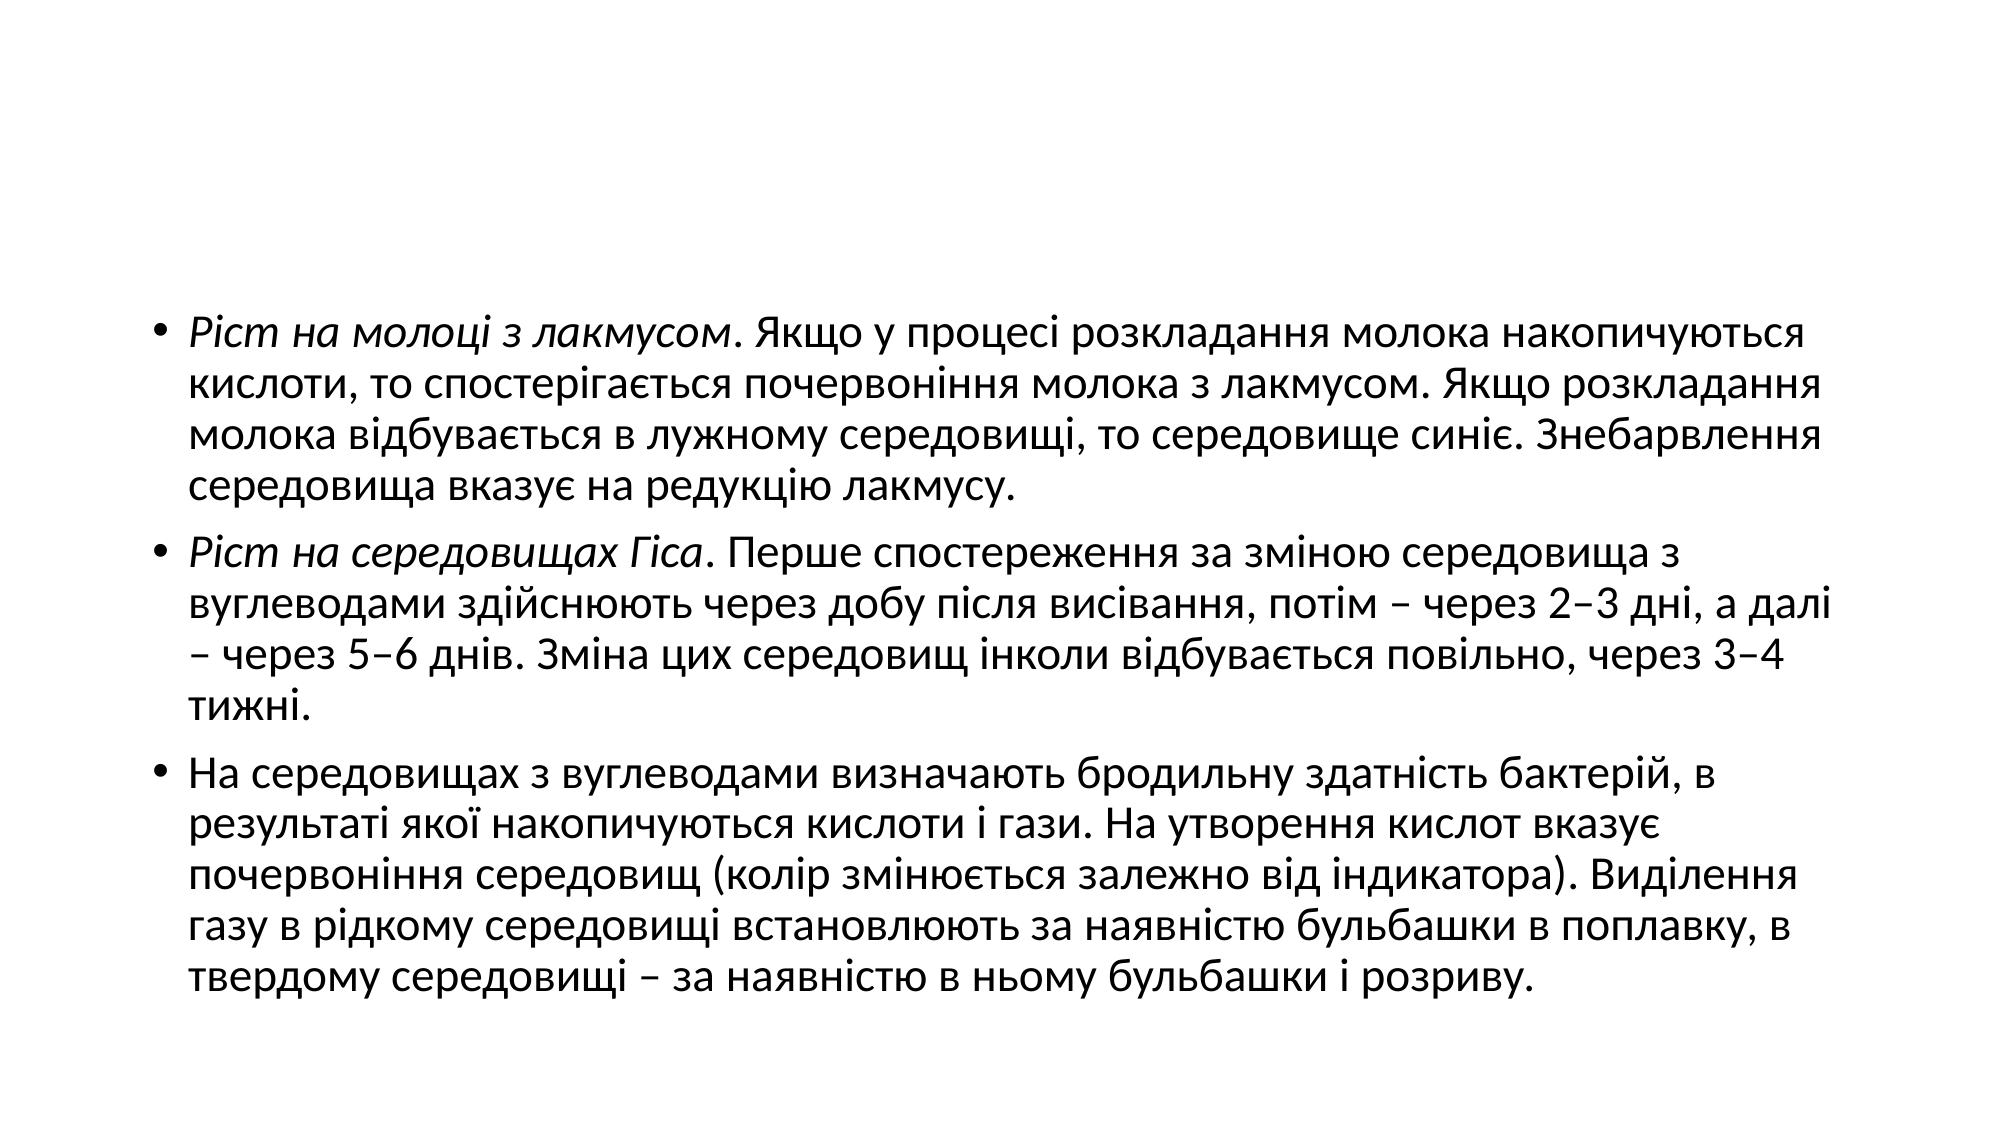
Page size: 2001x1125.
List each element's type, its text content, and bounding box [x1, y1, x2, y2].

list Ріст на молоці з лакмусом. Якщо у процесі розкладання молока накопичуються кислоти, то спостерігається почервоніння молока з лакмусом. Якщо розкладання молока відбувається в лужному середовищі, то середовище синіє. Знебарвлення середовища вказує на редукцію лакмусу. Ріст на середовищах Гіса. Перше спостереження за зміною середовища з вуглеводами здійснюють через добу після висівання, потім – через 2–3 дні, а далі – через 5–6 днів. Зміна цих середовищ інколи відбувається повільно, через 3–4 тижні. На середовищах з вуглеводами визначають бродильну здатність бактерій, в результаті якої накопичуються кислоти і гази. На утворення кислот вказує почервоніння середовищ (колір змінюється залежно від індикатора). Виділення газу в рідкому середовищі встановлюють за наявністю бульбашки в поплавку, в твердому середовищі – за наявністю в ньому бульбашки і розриву. [137, 299, 1863, 1014]
